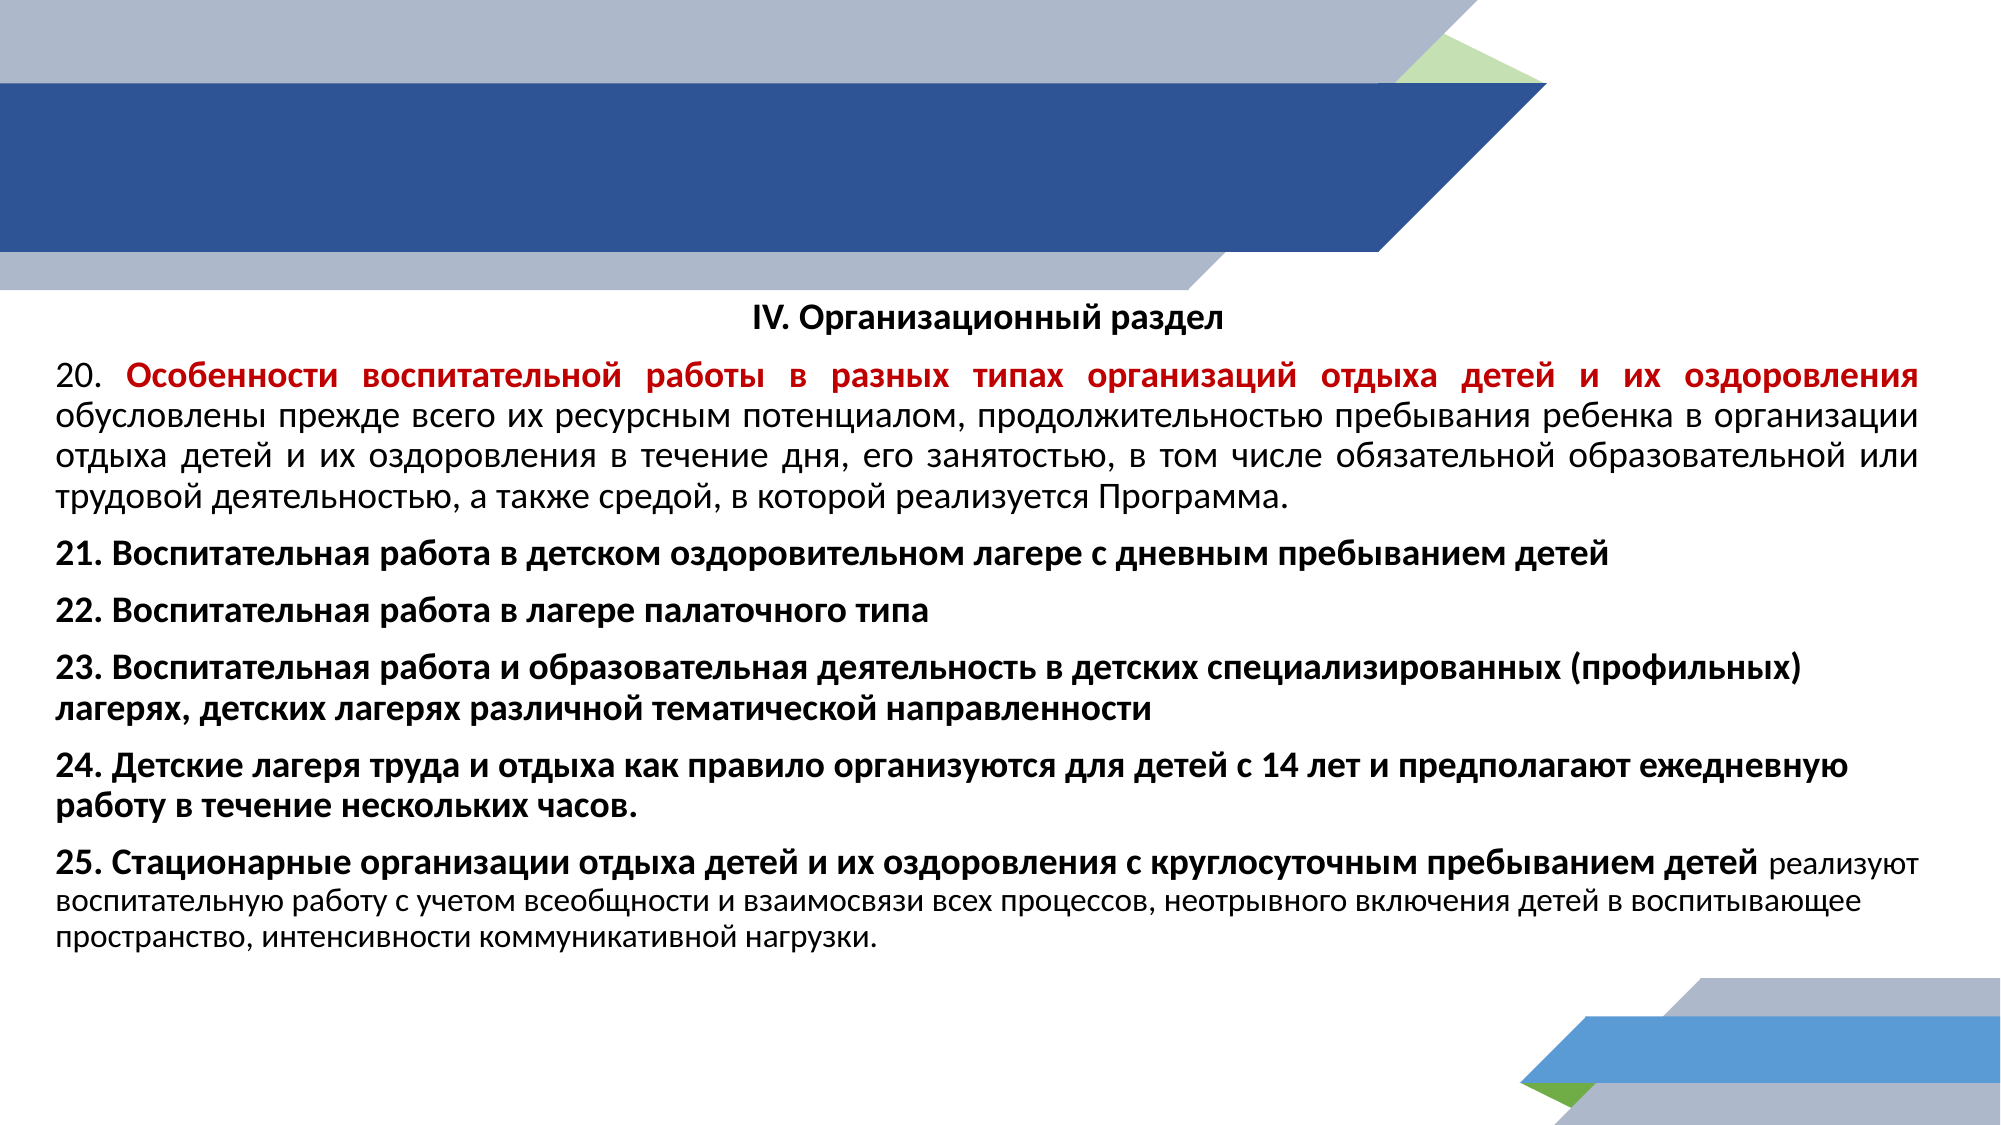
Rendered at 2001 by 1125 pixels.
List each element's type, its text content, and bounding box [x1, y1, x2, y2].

list IV. Организационный раздел 20. Особенности воспитательной работы в разных типах организаций отдыха детей и их оздоровления обусловлены прежде всего их ресурсным потенциалом, продолжительностью пребывания ребенка в организации отдыха детей и их оздоровления в течение дня, его занятостью, в том числе обязательной образовательной или трудовой деятельностью, а также средой, в которой реализуется Программа. 21. Воспитательная работа в детском оздоровительном лагере с дневным пребыванием детей 22. Воспитательная работа в лагере палаточного типа 23. Воспитательная работа и образовательная деятельность в детских специализированных (профильных) лагерях, детских лагерях различной тематической направленности 24. Детские лагеря труда и отдыха как правило организуются для детей с 14 лет и предполагают ежедневную работу в течение нескольких часов. 25. Стационарные организации отдыха детей и их оздоровления с круглосуточным пребыванием детей реализуют воспитательную работу с учетом всеобщности и взаимосвязи всех процессов, неотрывного включения детей в воспитывающее пространство, интенсивности коммуникативной нагрузки. [18, 220, 1937, 1125]
